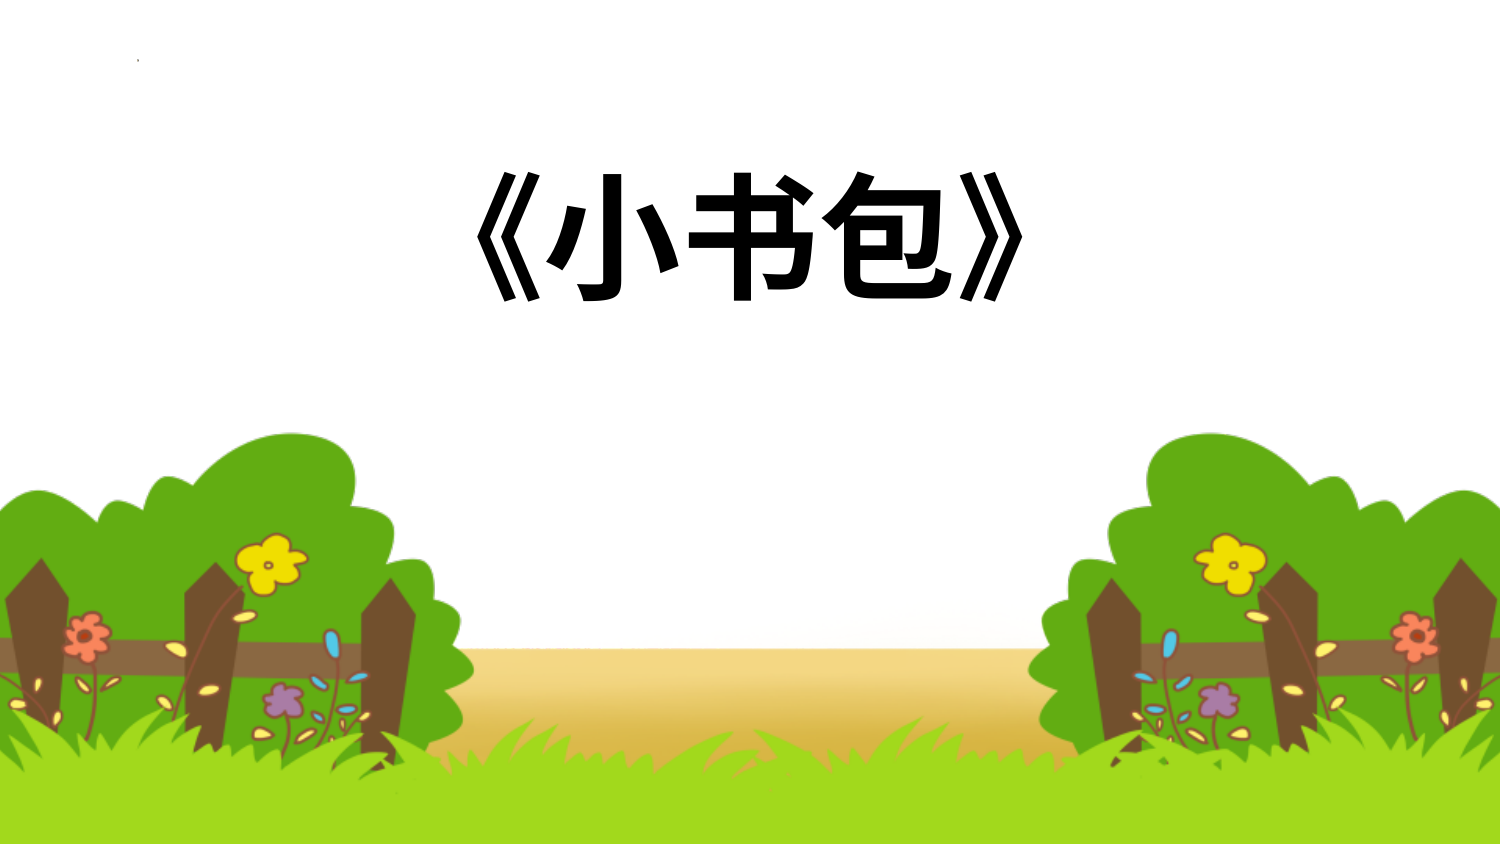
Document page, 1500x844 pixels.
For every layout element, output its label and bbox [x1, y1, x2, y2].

picture [0, 95, 1500, 844]
